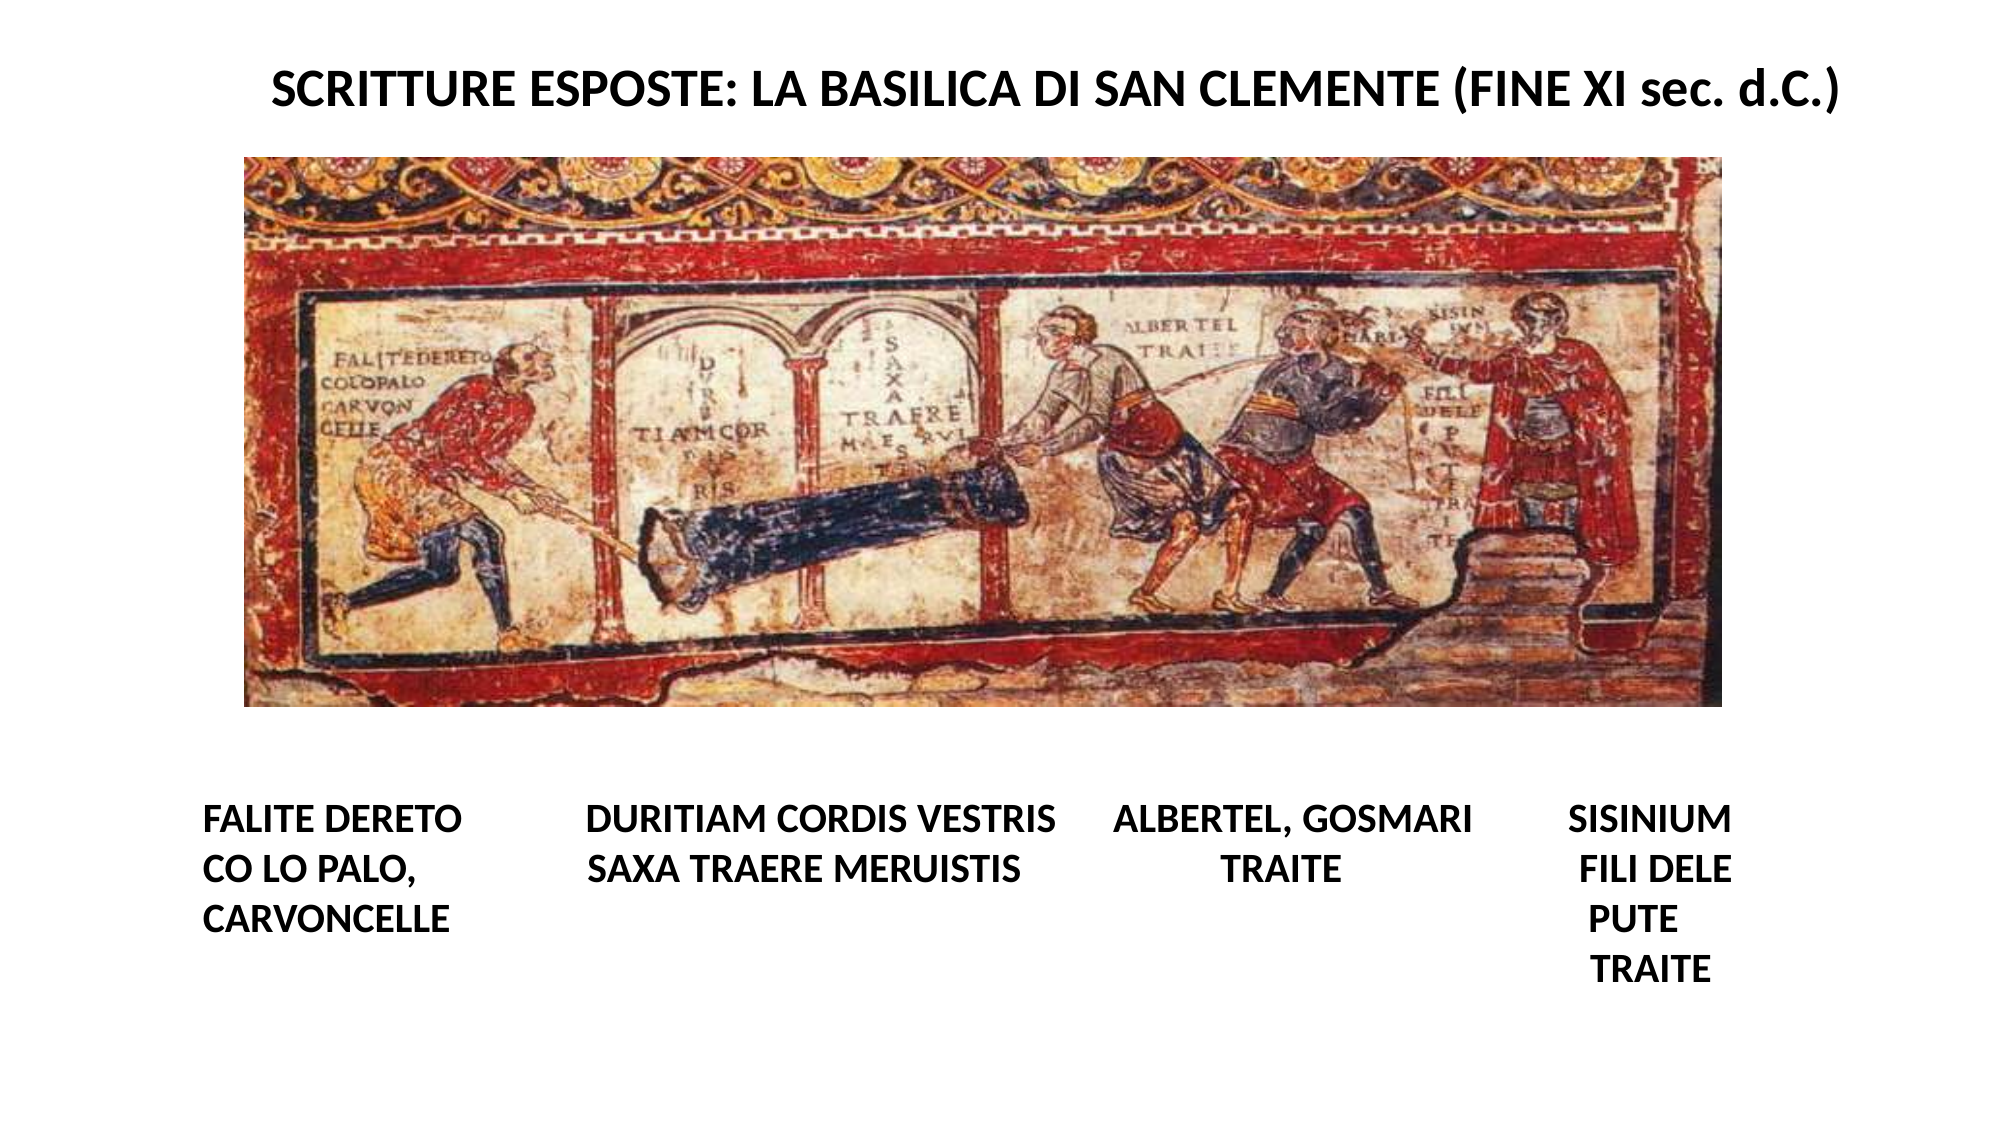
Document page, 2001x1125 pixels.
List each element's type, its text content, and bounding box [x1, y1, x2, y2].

text_box FALITE DERETO DURITIAM CORDIS VESTRIS ALBERTEL, GOSMARI SISINIUM CO LO PALO, SAXA TRAERE MERUISTIS TRAITE FILI DELE CARVONCELLE PUTE TRAITE [188, 782, 1853, 998]
text_box SCRITTURE ESPOSTE: LA BASILICA DI SAN CLEMENTE (FINE XI sec. d.C.) [149, 44, 1966, 125]
picture [244, 157, 1722, 707]
